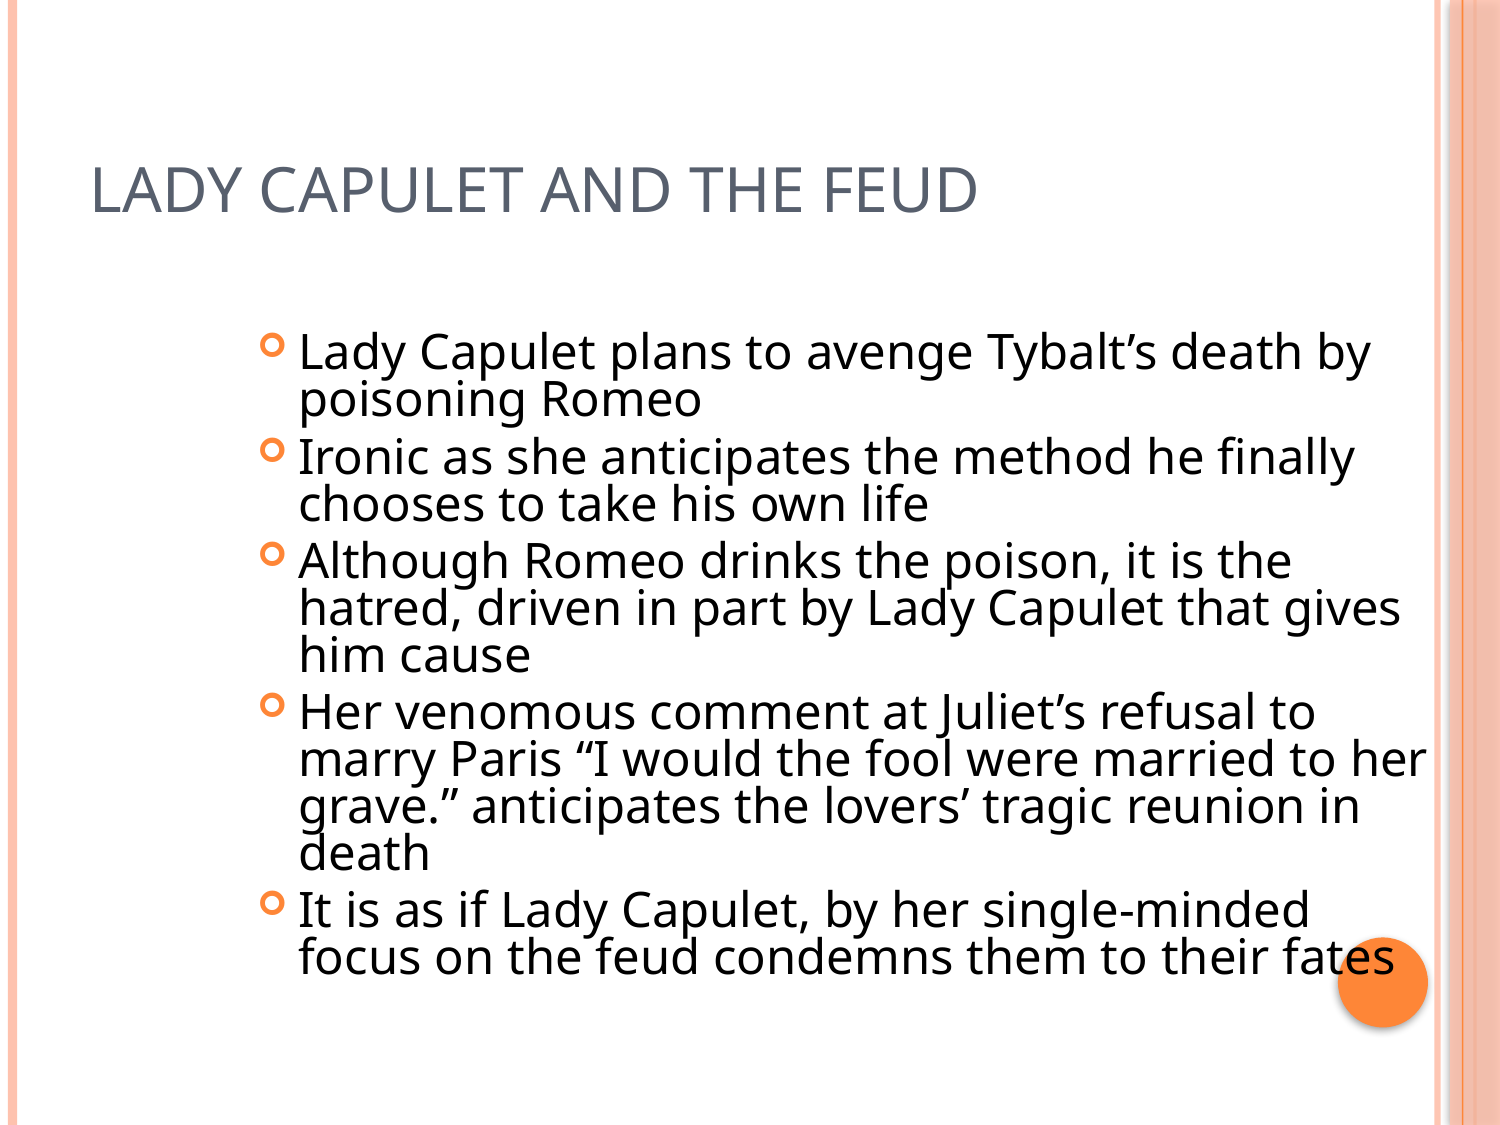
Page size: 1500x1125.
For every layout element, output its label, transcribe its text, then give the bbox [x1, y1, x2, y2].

list Lady Capulet plans to avenge Tybalt’s death by poisoning Romeo Ironic as she anticipates the method he finally chooses to take his own life Although Romeo drinks the poison, it is the hatred, driven in part by Lady Capulet that gives him cause Her venomous comment at Juliet’s refusal to marry Paris “I would the fool were married to her grave.” anticipates the lovers’ tragic reunion in death It is as if Lady Capulet, by her single-minded focus on the feud condemns them to their fates [242, 324, 1459, 1000]
title Lady Capulet and the Feud [75, 45, 1300, 233]
